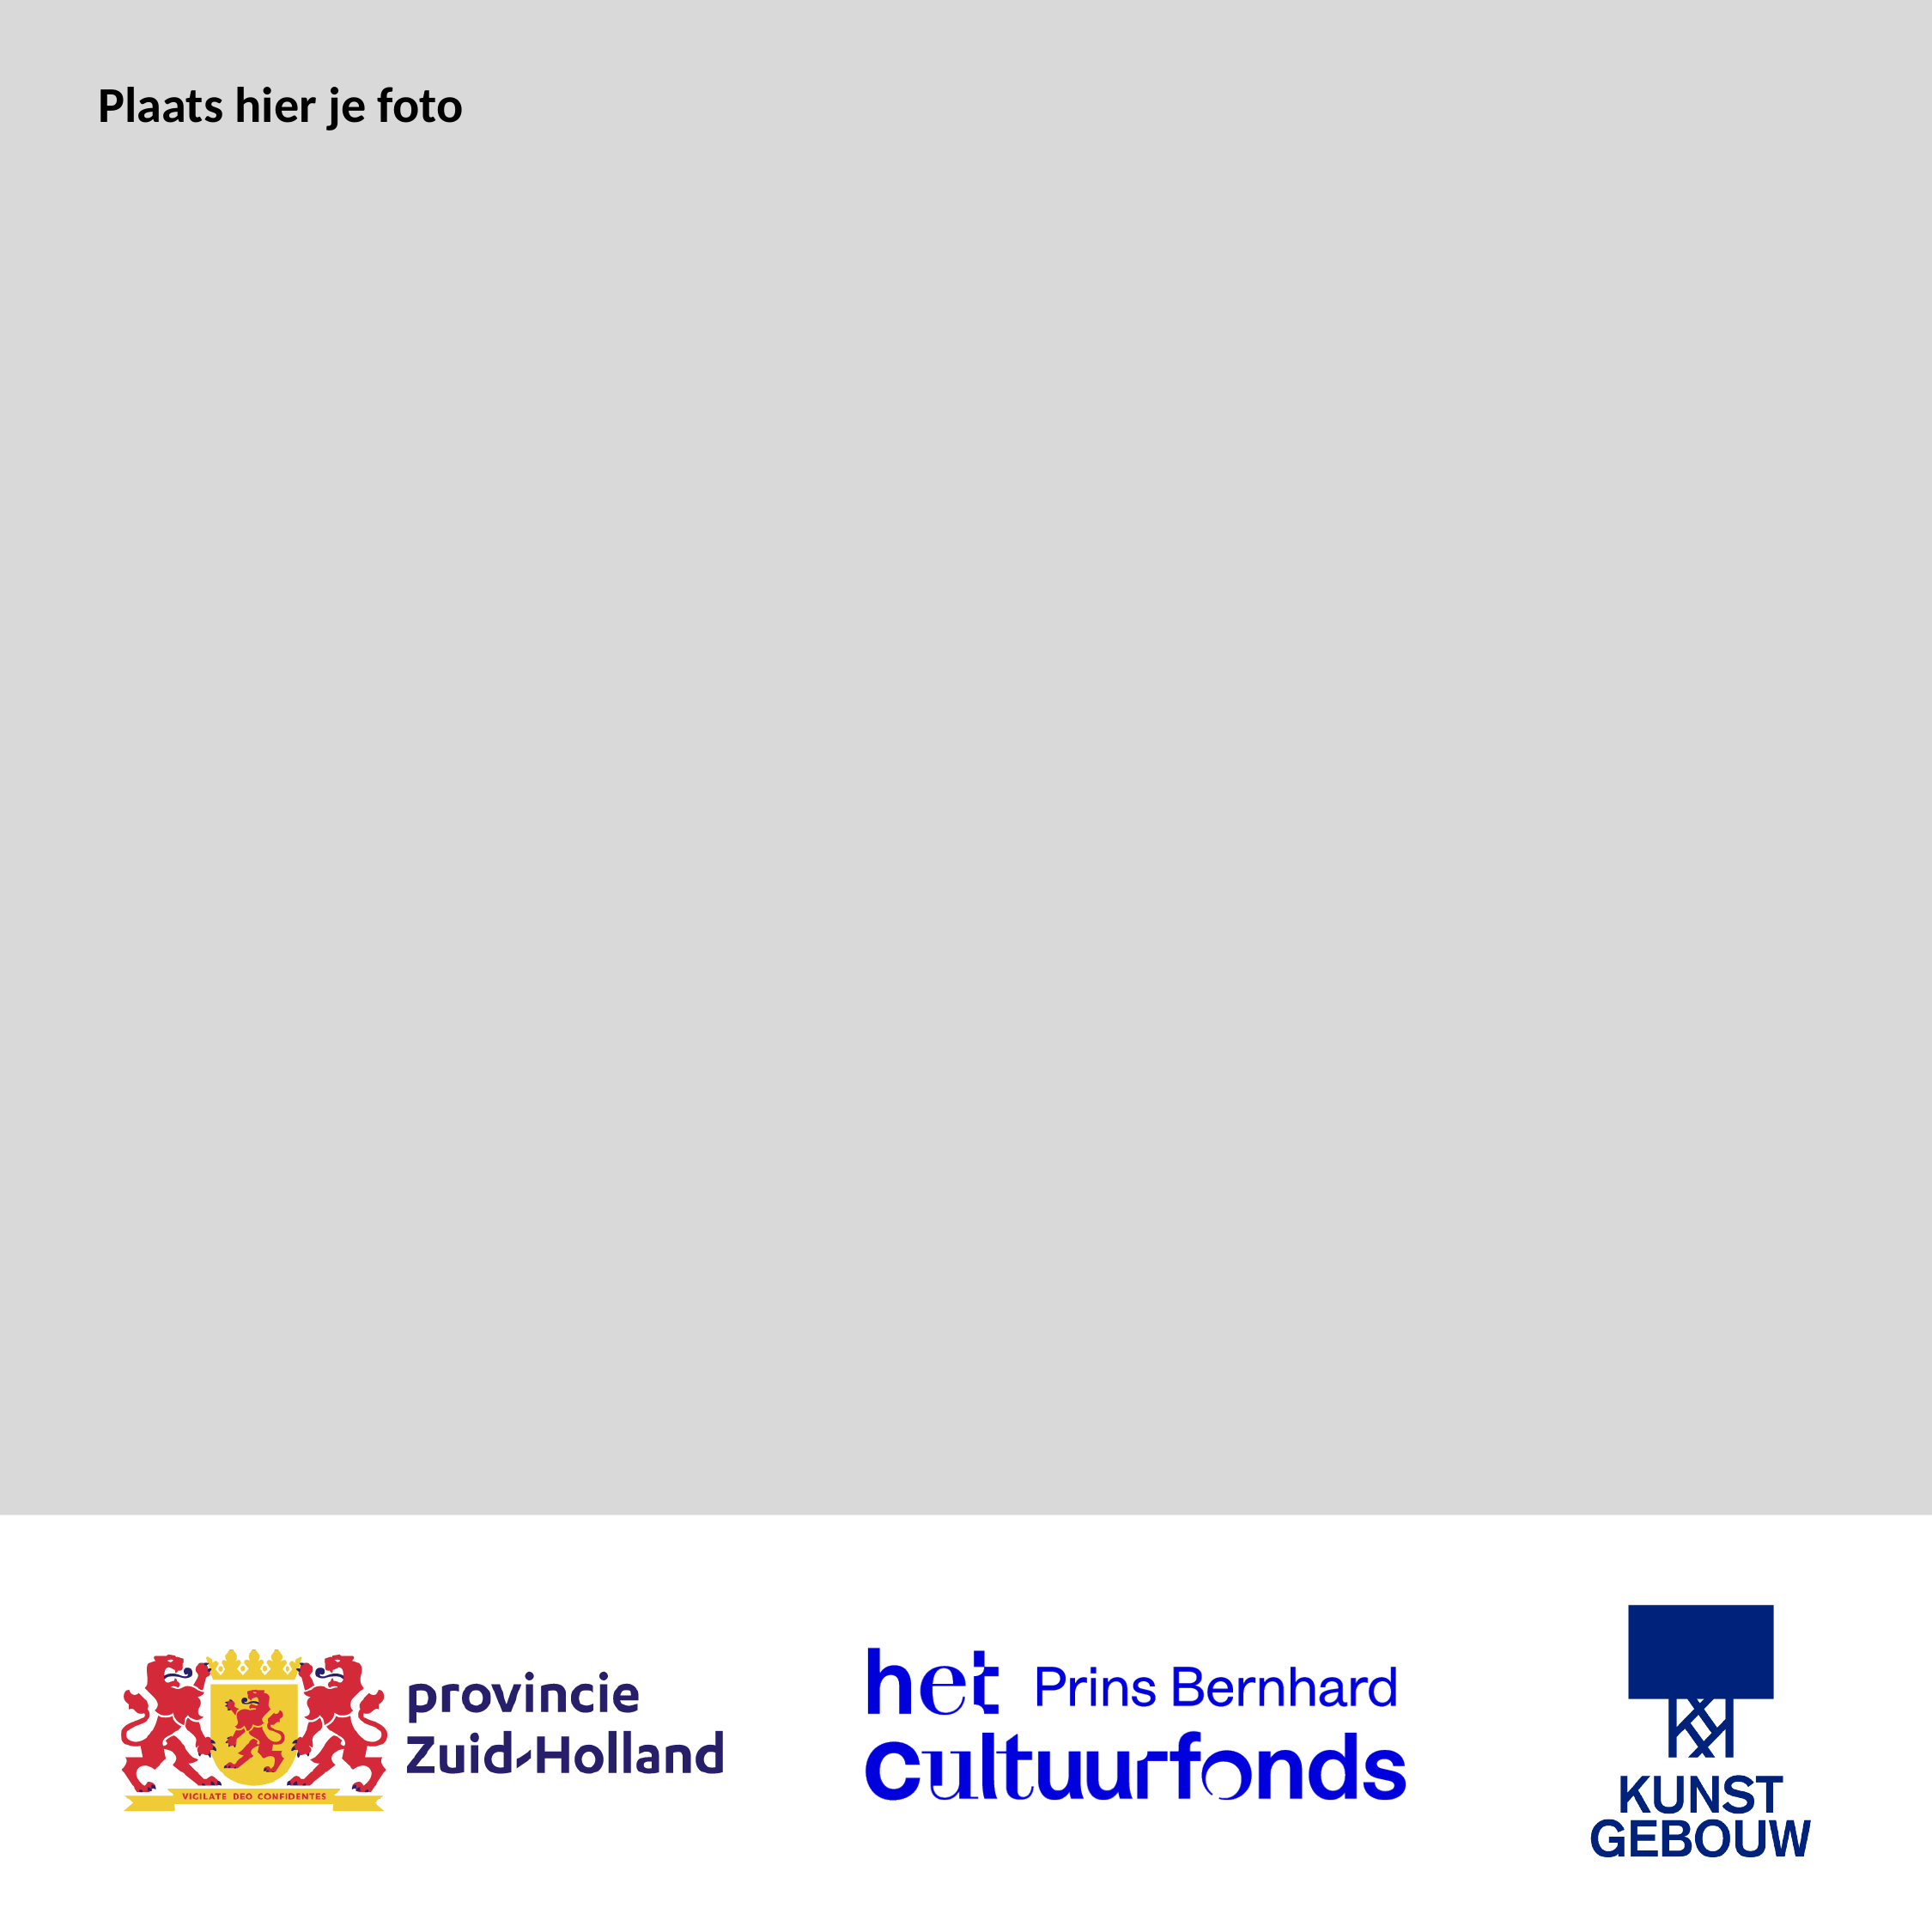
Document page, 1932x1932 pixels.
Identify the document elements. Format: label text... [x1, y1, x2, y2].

text_box Plaats hier je foto [85, 65, 853, 139]
picture [815, 1597, 1470, 1850]
picture [1590, 1605, 1811, 1857]
text_box [0, 0, 1932, 1514]
text_box [0, 1514, 1932, 1932]
picture [0, 1595, 796, 1867]
